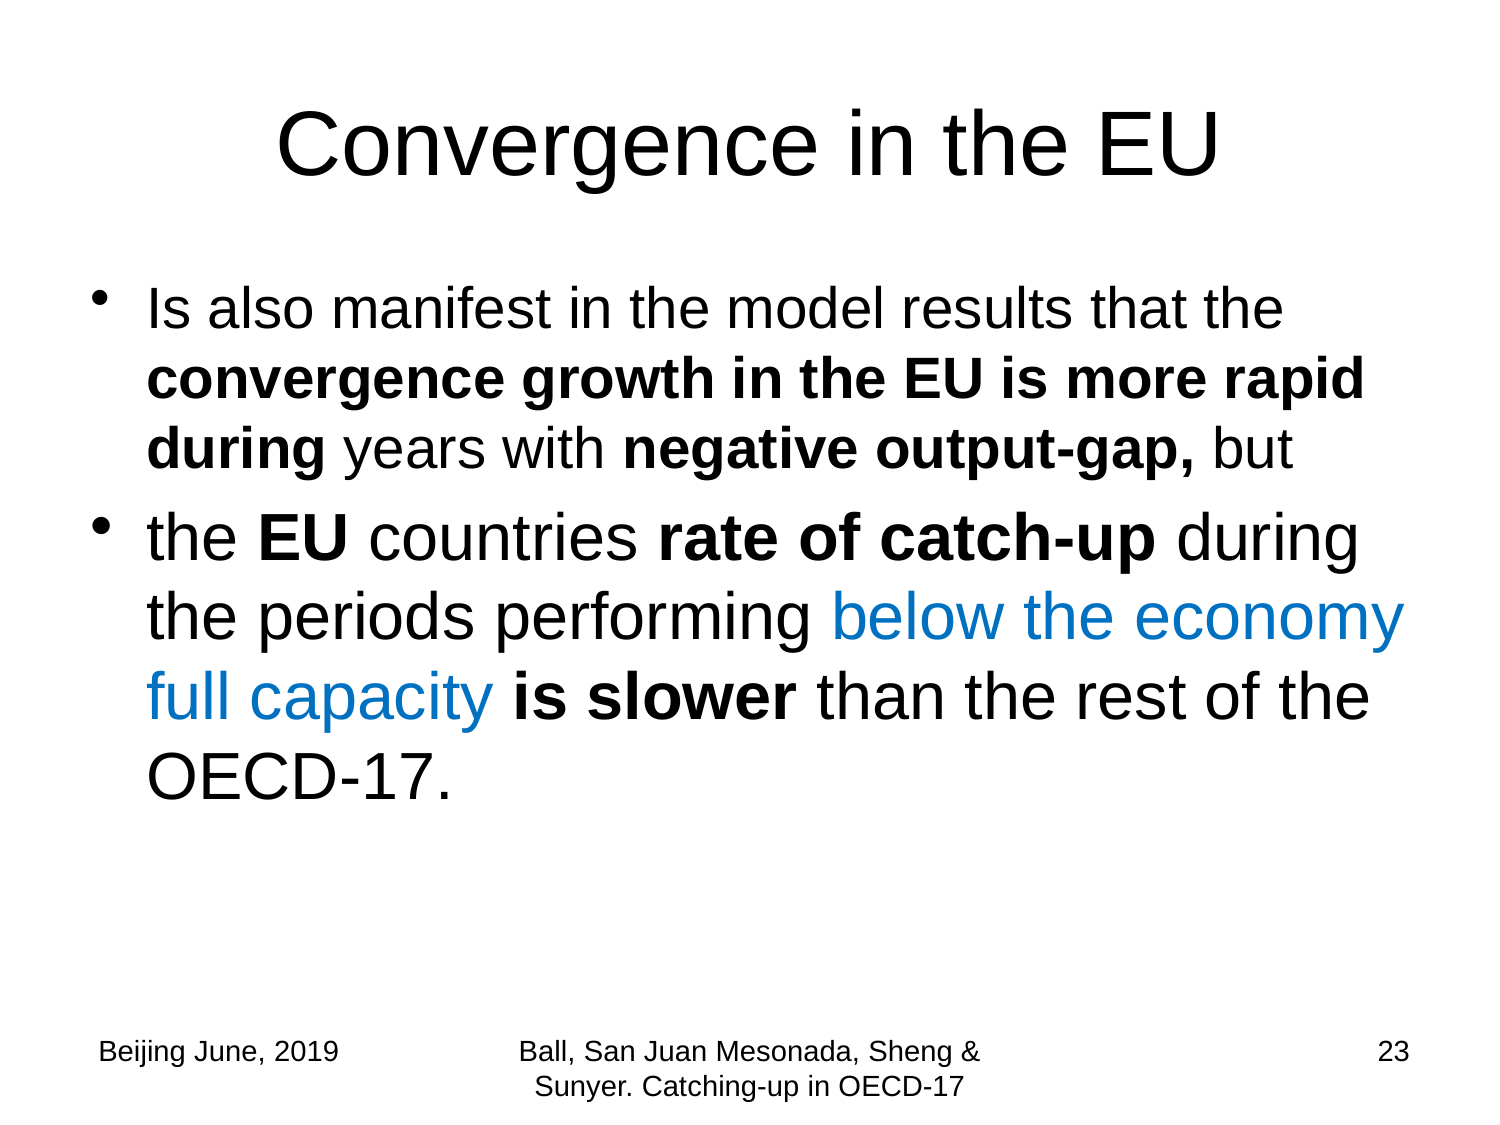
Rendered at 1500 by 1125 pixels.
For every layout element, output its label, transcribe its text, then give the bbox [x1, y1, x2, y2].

footer Ball, San Juan Mesonada, Sheng & Sunyer. Catching-up in OECD-17 [454, 1024, 1046, 1103]
slide_number 23 [1074, 1024, 1426, 1103]
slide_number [74, 1024, 426, 1103]
title Convergence in the EU [75, 45, 1425, 233]
list Is also manifest in the model results that the convergence growth in the EU is more rapid during years with negative output-gap, but the EU countries rate of catch-up during the periods performing below the economy full capacity is slower than the rest of the OECD-17. [75, 262, 1425, 1005]
